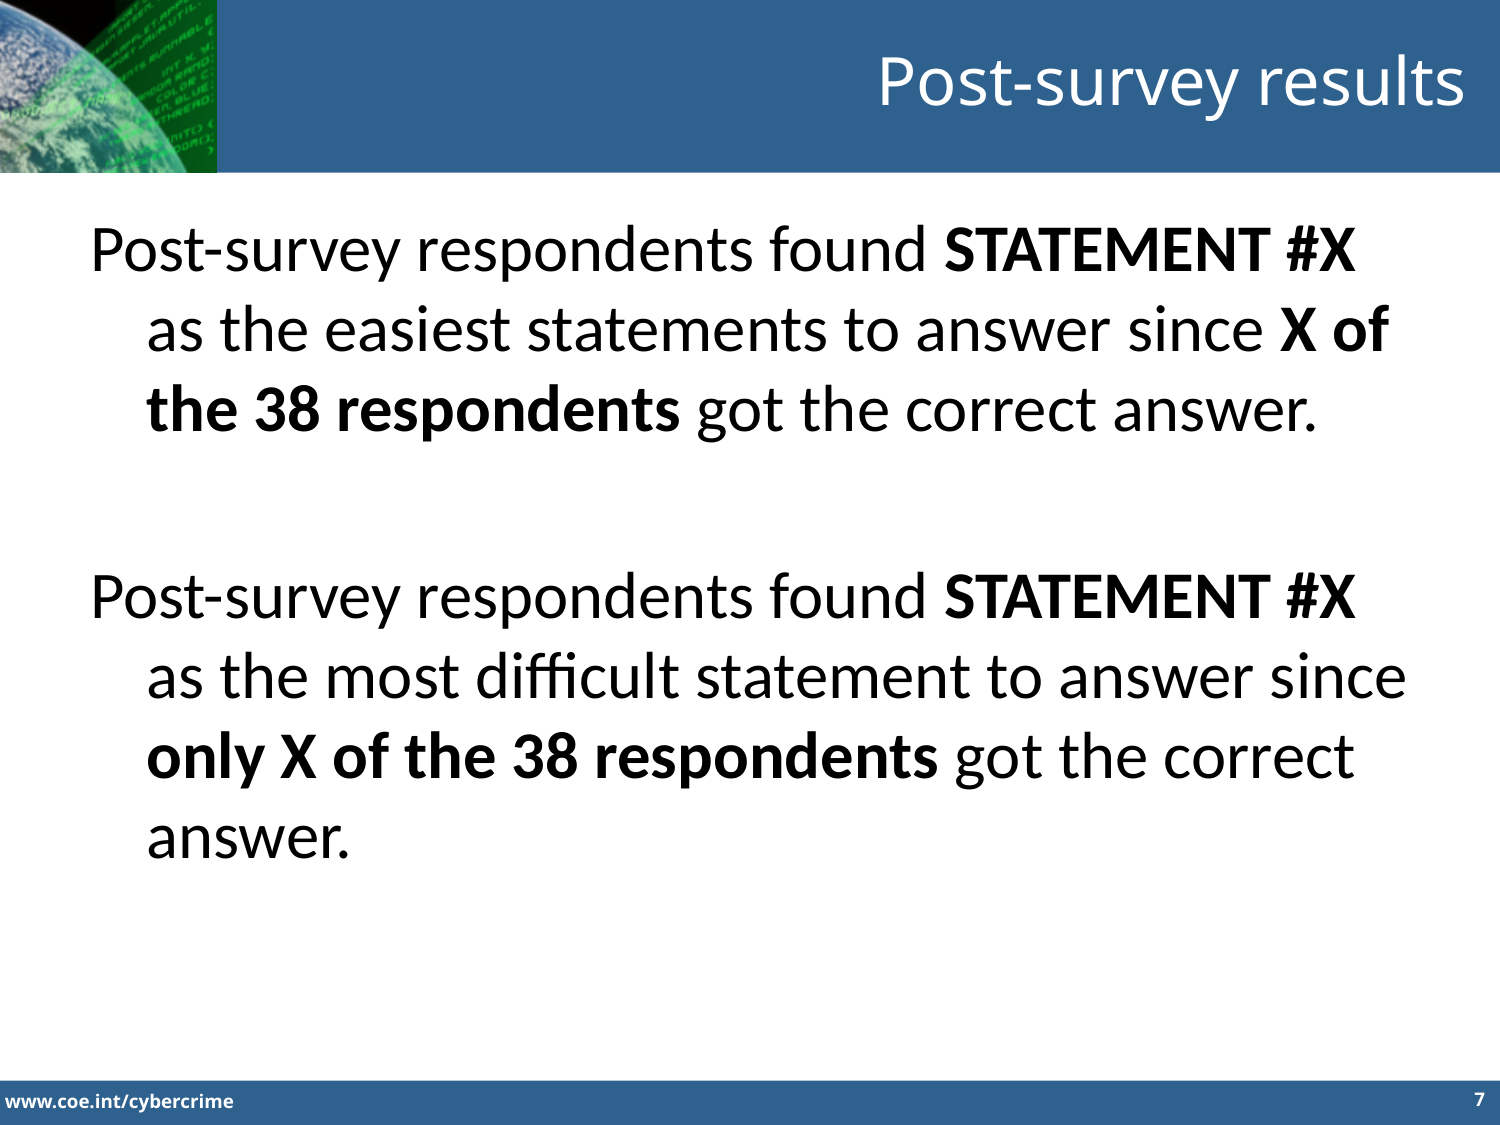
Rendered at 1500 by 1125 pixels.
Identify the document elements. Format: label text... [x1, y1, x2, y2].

text_box Post-survey results [230, 31, 1483, 126]
text_box Post-survey respondents found STATEMENT #X as the easiest statements to answer since X of the 38 respondents got the correct answer. Post-survey respondents found STATEMENT #X as the most difficult statement to answer since only X of the 38 respondents got the correct answer. [74, 197, 1425, 928]
picture [0, 1, 217, 173]
